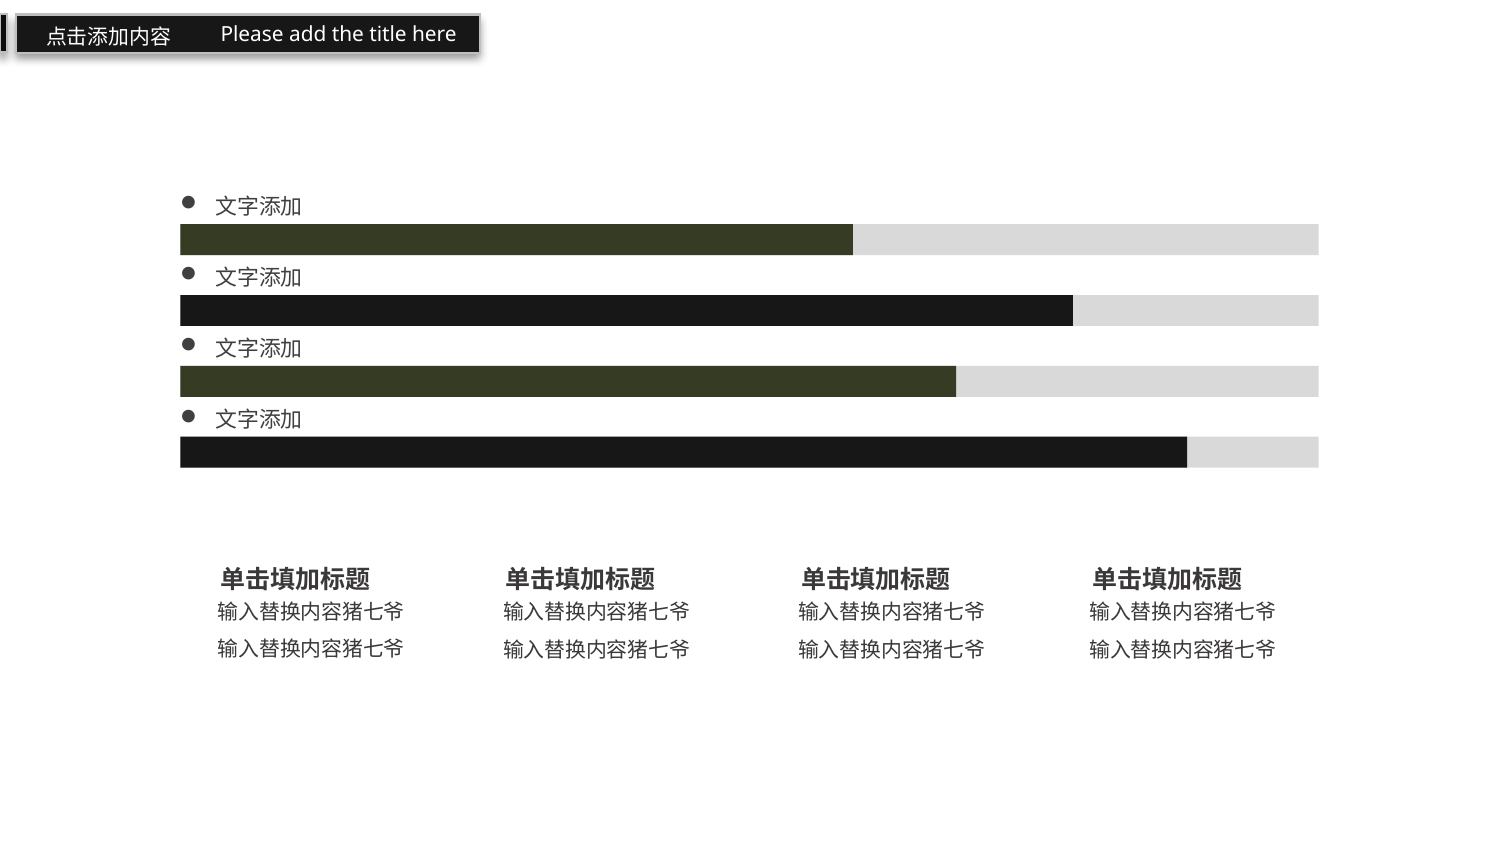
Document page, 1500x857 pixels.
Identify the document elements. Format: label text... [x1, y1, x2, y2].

text_box [957, 365, 1320, 398]
text_box 输入替换内容猪七爷 输入替换内容猪七爷 [150, 591, 435, 669]
text_box 输入替换内容猪七爷 输入替换内容猪七爷 [1021, 591, 1344, 669]
text_box 单击填加标题 [192, 557, 399, 594]
text_box [1188, 436, 1320, 469]
text_box 单击填加标题 [1064, 557, 1270, 594]
text_box [854, 223, 1320, 256]
text_box [179, 365, 957, 398]
text_box 输入替换内容猪七爷 输入替换内容猪七爷 [730, 591, 1021, 669]
text_box 单击填加标题 [477, 557, 684, 594]
text_box [15, 13, 481, 54]
text_box [179, 294, 1074, 327]
text_box [179, 223, 854, 256]
text_box 文字添加 [180, 405, 374, 433]
text_box [1074, 294, 1320, 327]
text_box [179, 436, 1188, 469]
text_box 输入替换内容猪七爷 输入替换内容猪七爷 [435, 591, 730, 669]
text_box Please add the title here [205, 12, 472, 53]
text_box 单击填加标题 [773, 557, 979, 594]
text_box 文字添加 [180, 334, 374, 361]
text_box 文字添加 [180, 263, 374, 290]
text_box 文字添加 [180, 192, 374, 219]
text_box [0, 13, 8, 53]
